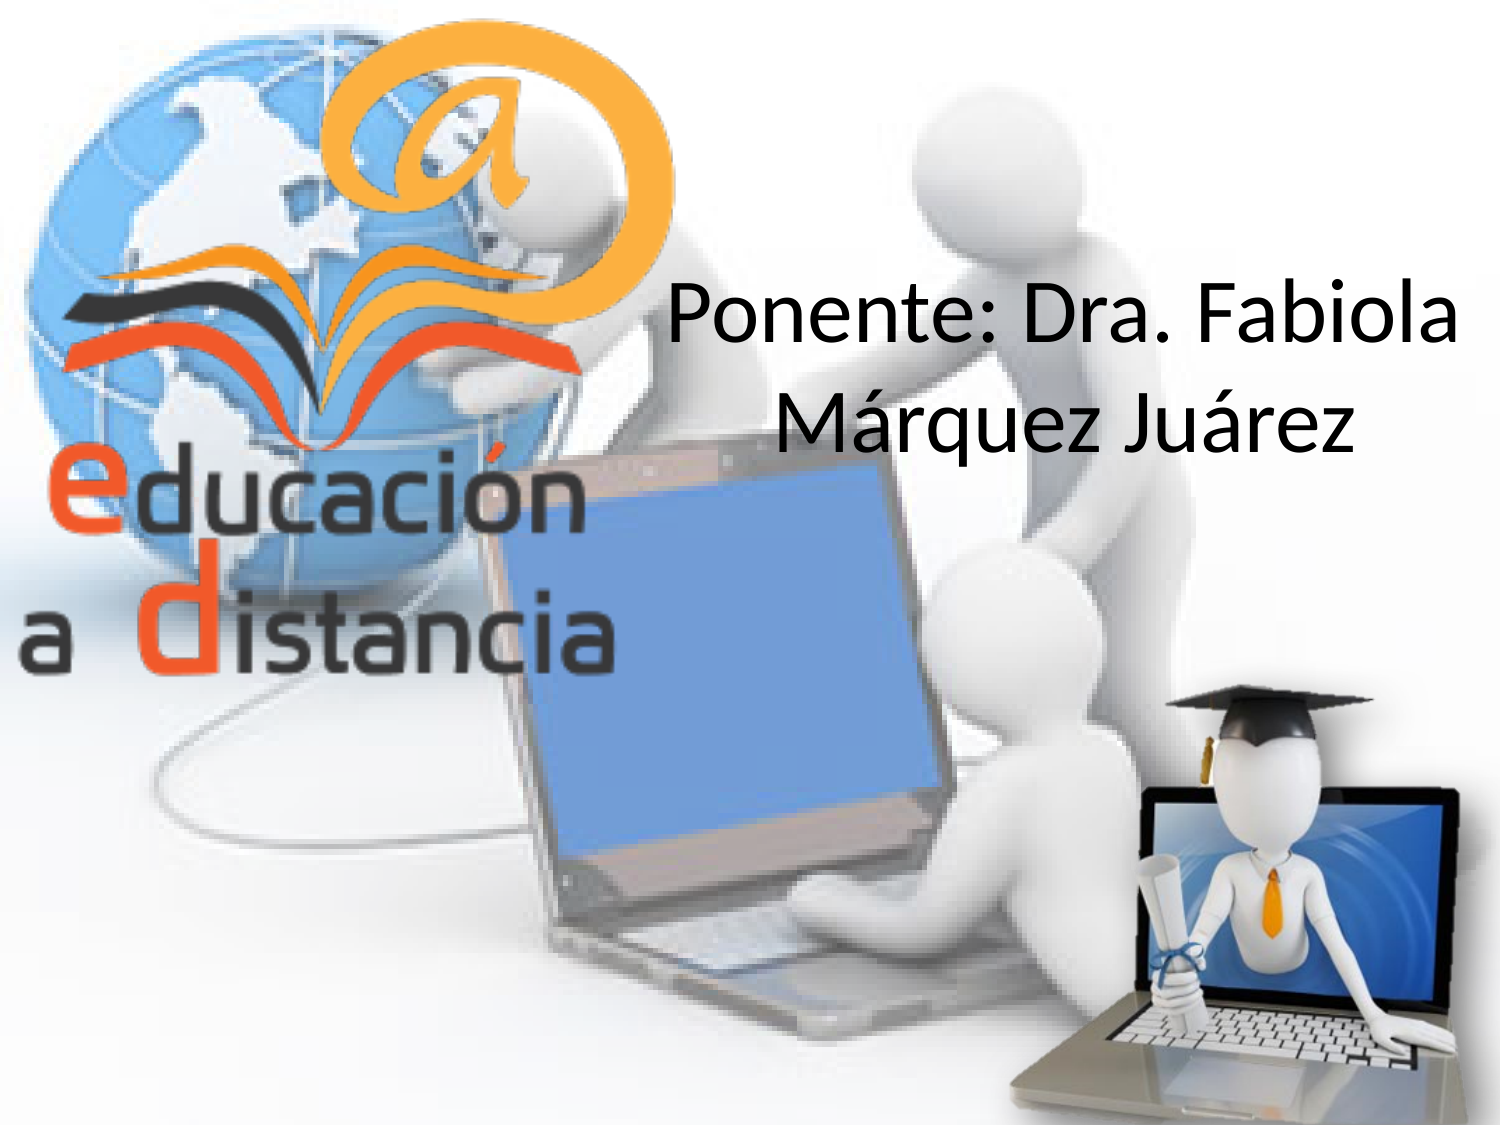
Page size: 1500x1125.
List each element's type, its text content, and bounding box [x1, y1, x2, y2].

picture [915, 671, 1500, 1125]
picture [0, 0, 851, 703]
subtitle Ponente: Dra. Fabiola Márquez Juárez [855, 243, 1500, 626]
